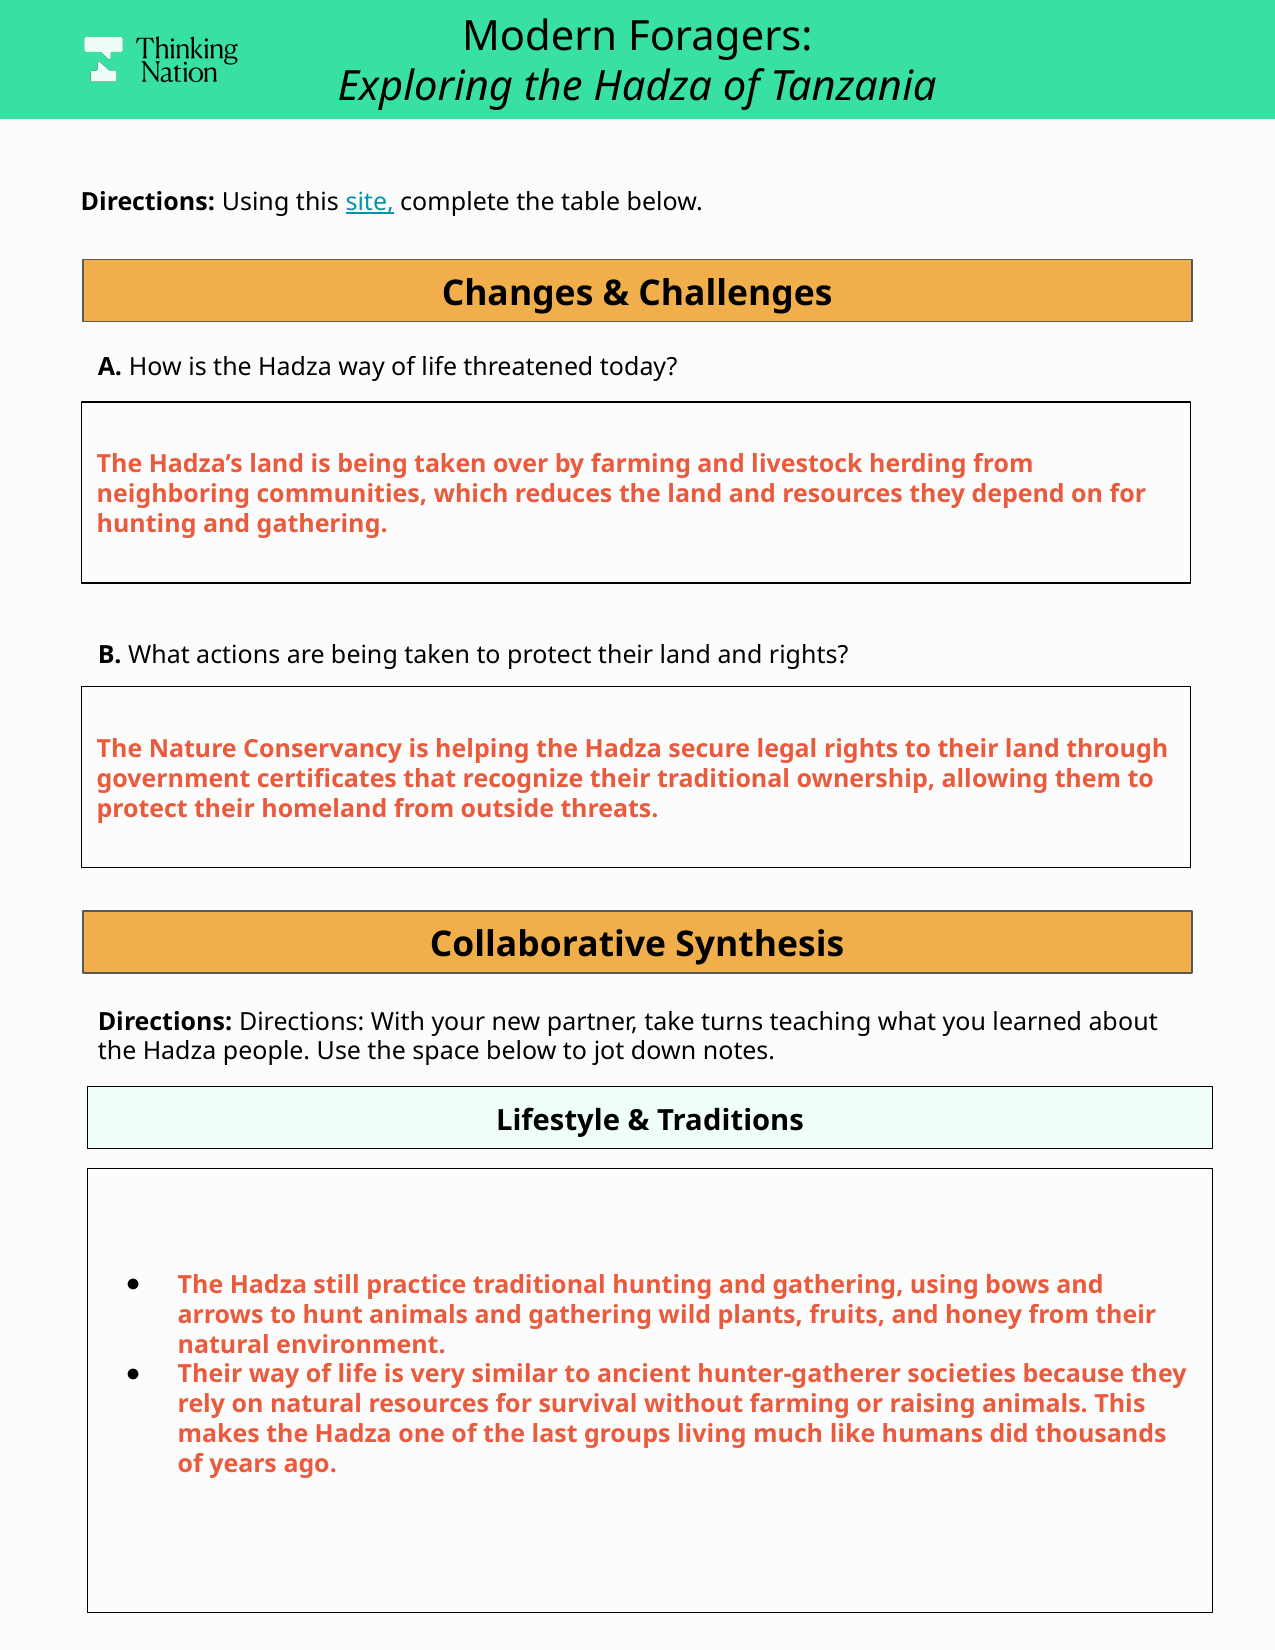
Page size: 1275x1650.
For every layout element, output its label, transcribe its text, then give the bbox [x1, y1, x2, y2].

text_box Directions: Using this site, complete the table below. [65, 170, 1191, 259]
text_box A. How is the Hadza way of life threatened today? [82, 335, 1192, 382]
text_box Changes & Challenges [82, 259, 1192, 322]
text_box Directions: Directions: With your new partner, take turns teaching what you learned about the Hadza people. Use the space below to jot down notes. [82, 990, 1192, 1079]
text_box The Nature Conservancy is helping the Hadza secure legal rights to their land through government certificates that recognize their traditional ownership, allowing them to protect their homeland from outside threats. [81, 686, 1191, 868]
text_box B. What actions are being taken to protect their land and rights? [82, 623, 1192, 670]
text_box Collaborative Synthesis [82, 910, 1192, 973]
picture [67, 22, 243, 96]
text_box Modern Foragers: Exploring the Hadza of Tanzania [0, 0, 1275, 119]
text_box Lifestyle & Traditions [87, 1086, 1213, 1149]
text_box The Hadza’s land is being taken over by farming and livestock herding from neighboring communities, which reduces the land and resources they depend on for hunting and gathering. [81, 401, 1191, 584]
text_box The Hadza still practice traditional hunting and gathering, using bows and arrows to hunt animals and gathering wild plants, fruits, and honey from their natural environment. Their way of life is very similar to ancient hunter-gatherer societies because they rely on natural resources for survival without farming or raising animals. This makes the Hadza one of the last groups living much like humans did thousands of years ago. [87, 1168, 1213, 1613]
